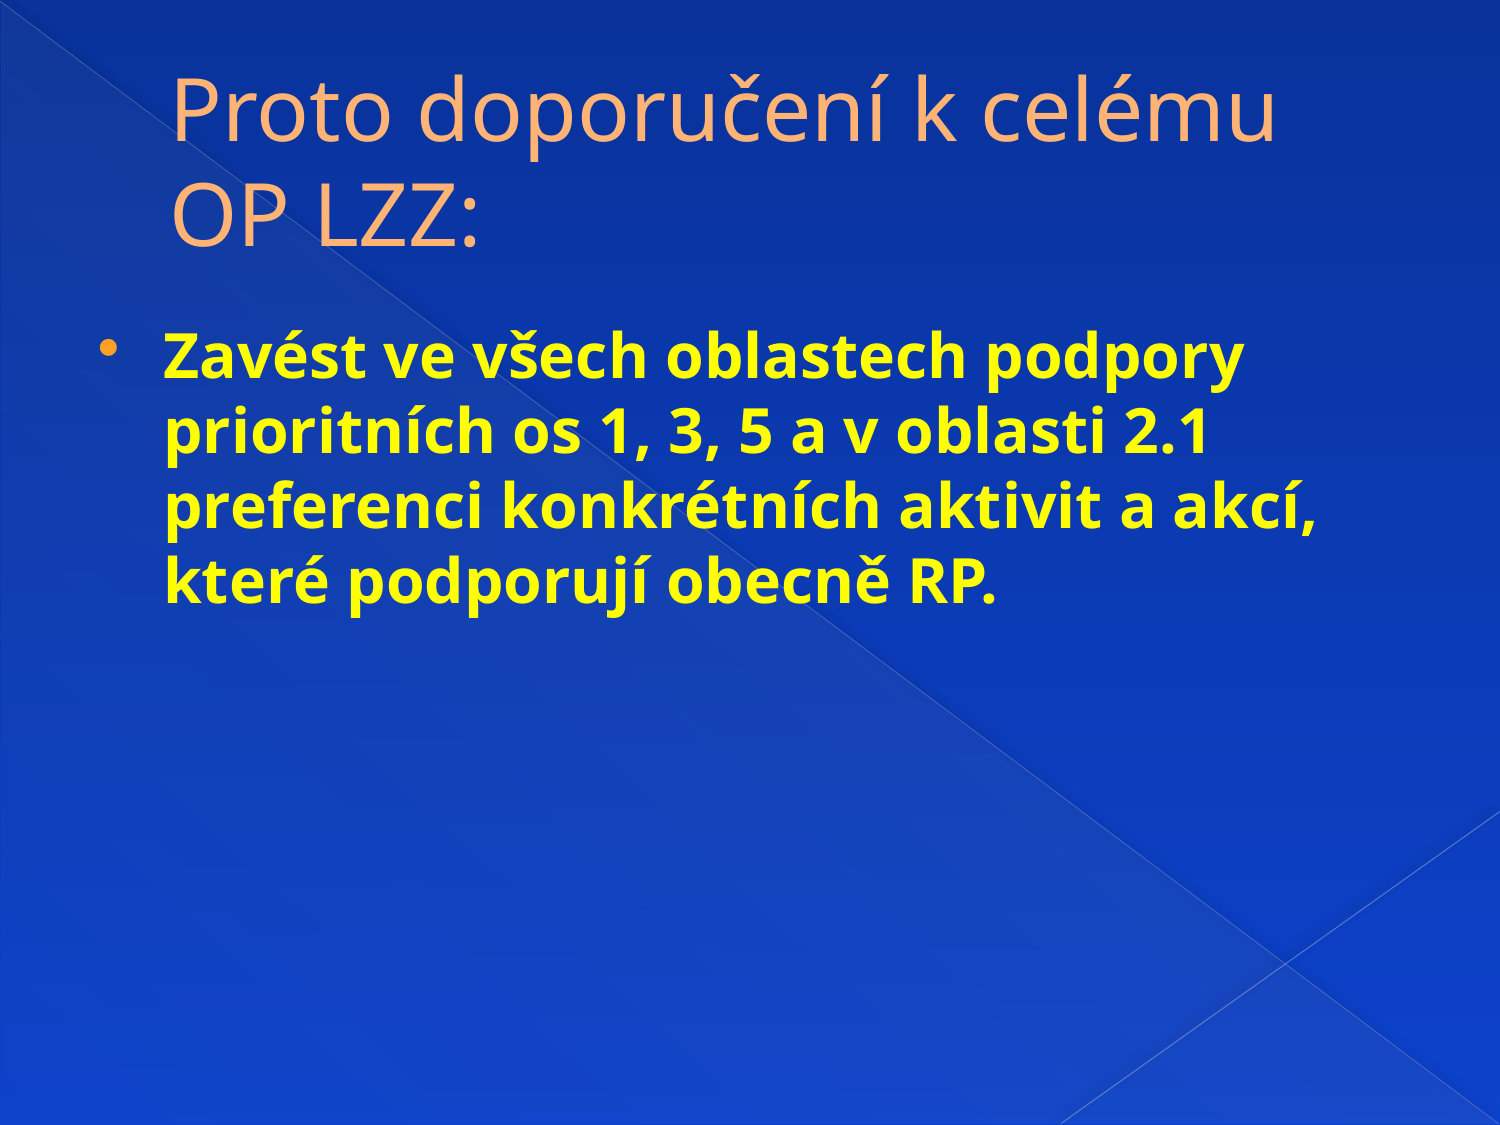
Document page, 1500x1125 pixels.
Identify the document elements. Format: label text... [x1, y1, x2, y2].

title Proto doporučení k celému OP LZZ: [75, 43, 1425, 274]
list Zavést ve všech oblastech podpory prioritních os 1, 3, 5 a v oblasti 2.1 preferenci konkrétních aktivit a akcí, které podporují obecně RP. [75, 308, 1425, 1059]
